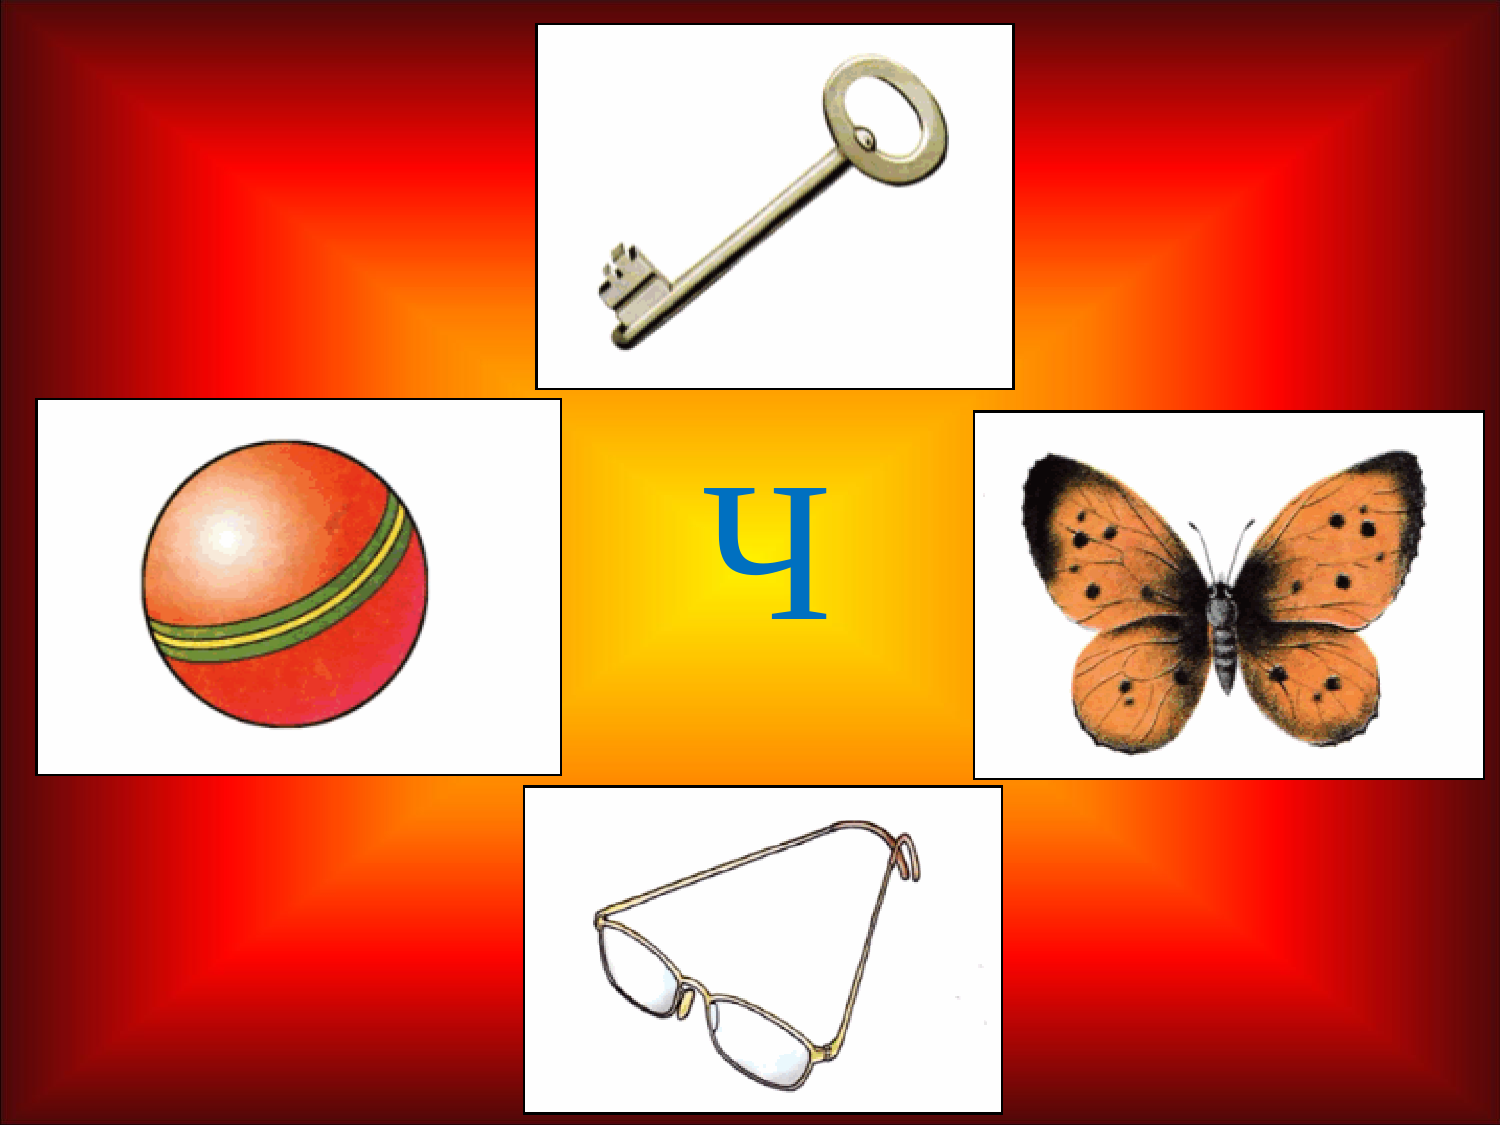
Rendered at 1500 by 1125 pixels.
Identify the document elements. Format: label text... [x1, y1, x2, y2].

text_box Ч [687, 412, 900, 668]
picture [0, 0, 1500, 1125]
